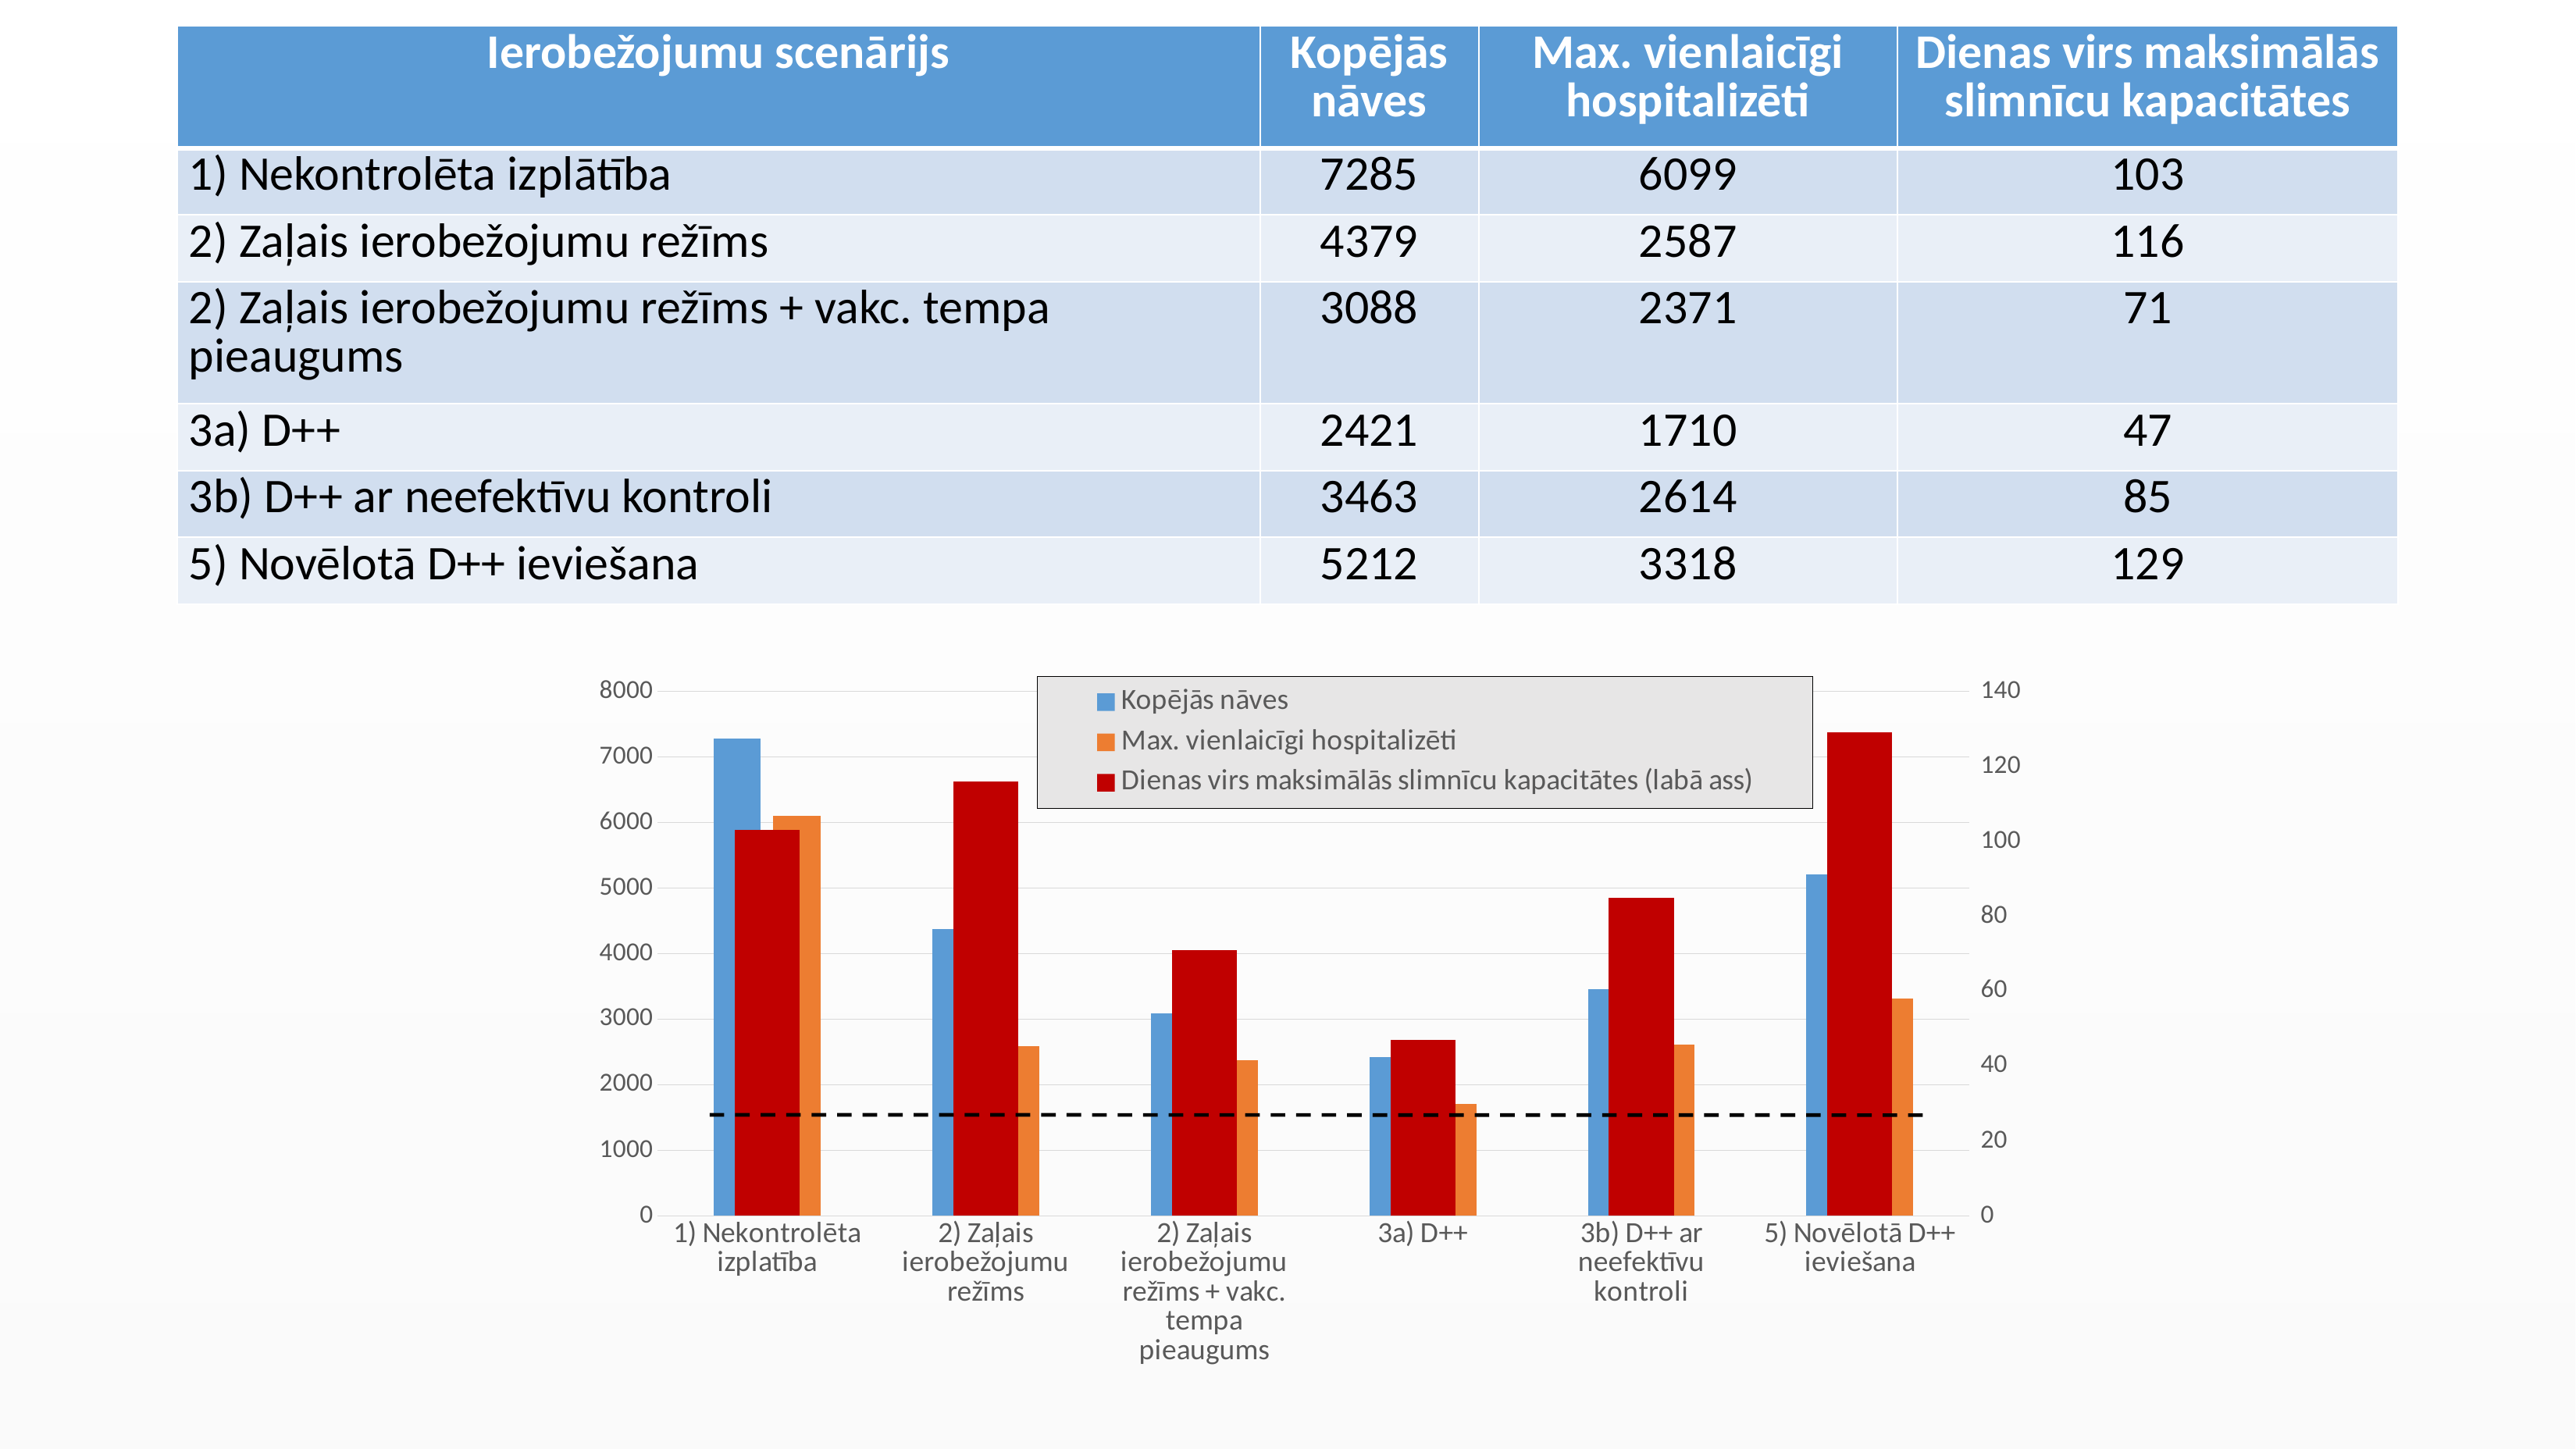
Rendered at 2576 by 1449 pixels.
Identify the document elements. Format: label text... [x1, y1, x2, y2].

table_cell 6099 [1480, 151, 1897, 214]
table_header Ierobežojumu scenārijs [178, 27, 1259, 146]
table_cell 2) Zaļais ierobežojumu režīms + vakc. tempa pieaugums [178, 283, 1259, 403]
table_cell 1710 [1480, 404, 1897, 470]
table_cell 2421 [1261, 404, 1478, 470]
table_header Dienas virs maksimālās slimnīcu kapacitātes [1898, 27, 2397, 146]
table_cell 2587 [1480, 215, 1897, 281]
table_cell 2) Zaļais ierobežojumu režīms [178, 215, 1259, 281]
table_cell 4379 [1261, 215, 1478, 281]
table_cell 71 [1898, 283, 2397, 403]
table_cell 5212 [1261, 538, 1478, 603]
table_cell 103 [1898, 151, 2397, 214]
table_cell 47 [1898, 404, 2397, 470]
table_cell 85 [1898, 472, 2397, 536]
table_cell 3088 [1261, 283, 1478, 403]
table_cell 129 [1898, 538, 2397, 603]
table_cell 116 [1898, 215, 2397, 281]
table_header Kopējās nāves [1261, 27, 1478, 146]
chart [535, 657, 2075, 1428]
table_cell 5) Novēlotā D++ ieviešana [178, 538, 1259, 603]
table_cell 2614 [1480, 472, 1897, 536]
table_cell 3318 [1480, 538, 1897, 603]
table_cell 1) Nekontrolēta izplātība [178, 151, 1259, 214]
table_cell 7285 [1261, 151, 1478, 214]
table_header Max. vienlaicīgi hospitalizēti [1480, 27, 1897, 146]
table_cell 3a) D++ [178, 404, 1259, 470]
table_cell 3463 [1261, 472, 1478, 536]
table_cell 2371 [1480, 283, 1897, 403]
table_cell 3b) D++ ar neefektīvu kontroli [178, 472, 1259, 536]
